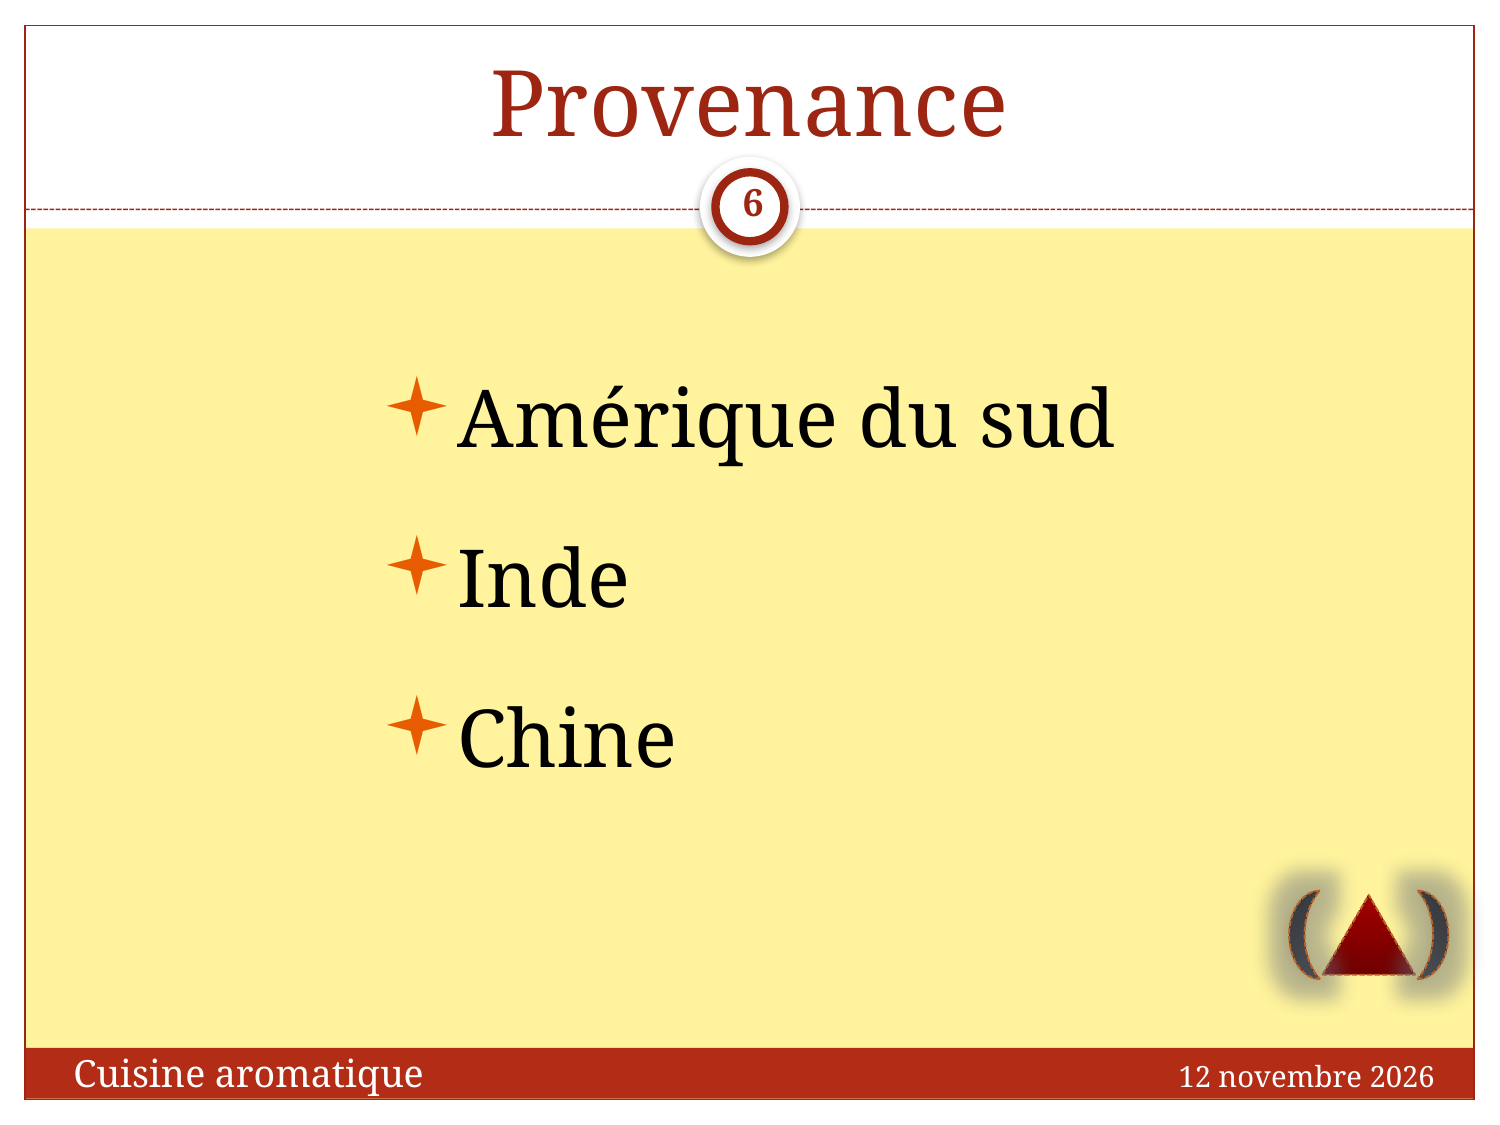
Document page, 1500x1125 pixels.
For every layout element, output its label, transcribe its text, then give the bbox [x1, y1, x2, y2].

title Provenance [49, 37, 1450, 162]
list Amérique du sud Inde Chine [366, 312, 1134, 813]
slide_number 6 [715, 168, 791, 241]
footer Cuisine aromatique [58, 1042, 647, 1103]
slide_number mars 09 [950, 1050, 1450, 1111]
